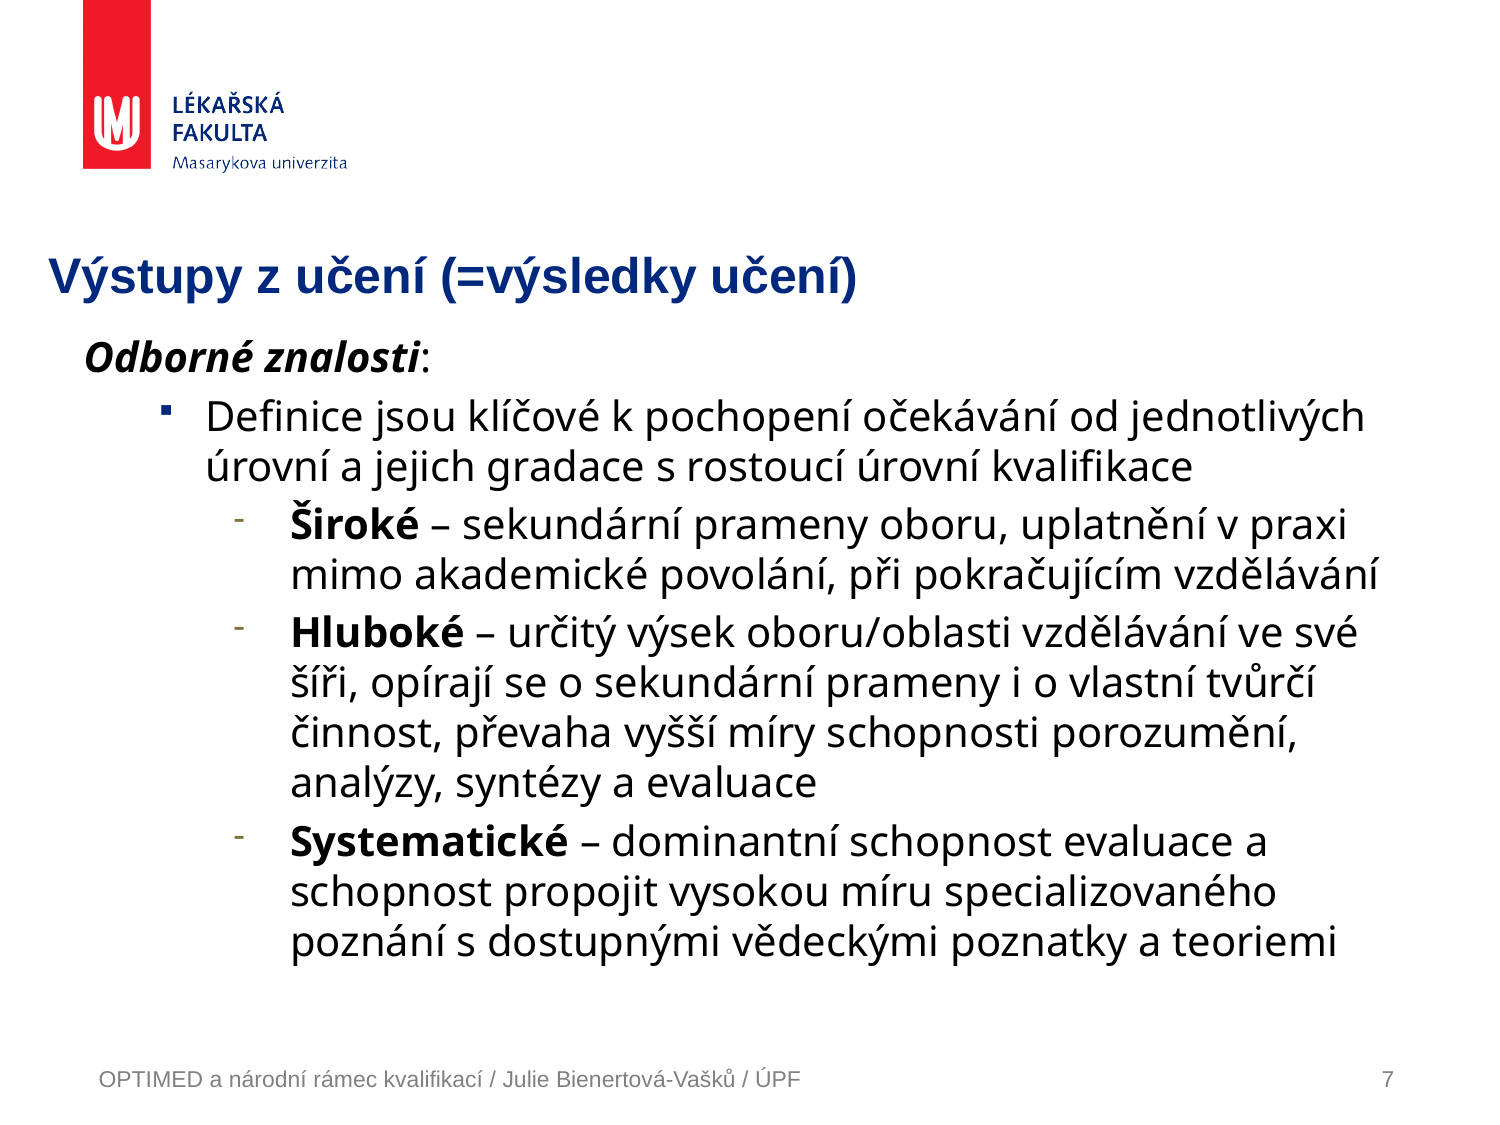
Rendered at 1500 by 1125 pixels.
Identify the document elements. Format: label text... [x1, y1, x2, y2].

list Odborné znalosti: Definice jsou klíčové k pochopení očekávání od jednotlivých úrovní a jejich gradace s rostoucí úrovní kvalifikace Široké – sekundární prameny oboru, uplatnění v praxi mimo akademické povolání, při pokračujícím vzdělávání Hluboké – určitý výsek oboru/oblasti vzdělávání ve své šíři, opírají se o sekundární prameny i o vlastní tvůrčí činnost, převaha vyšší míry schopnosti porozumění, analýzy, syntézy a evaluace Systematické – dominantní schopnost evaluace a schopnost propojit vysokou míru specializovaného poznání s dostupnými vědeckými poznatky a teoriemi [83, 331, 1410, 1006]
footer OPTIMED a národní rámec kvalifikací / Julie Bienertová-Vašků / ÚPF [83, 1046, 1104, 1100]
title Výstupy z učení (=výsledky učení) [48, 204, 1500, 311]
picture [83, 0, 533, 180]
slide_number 7 [1125, 1046, 1410, 1100]
